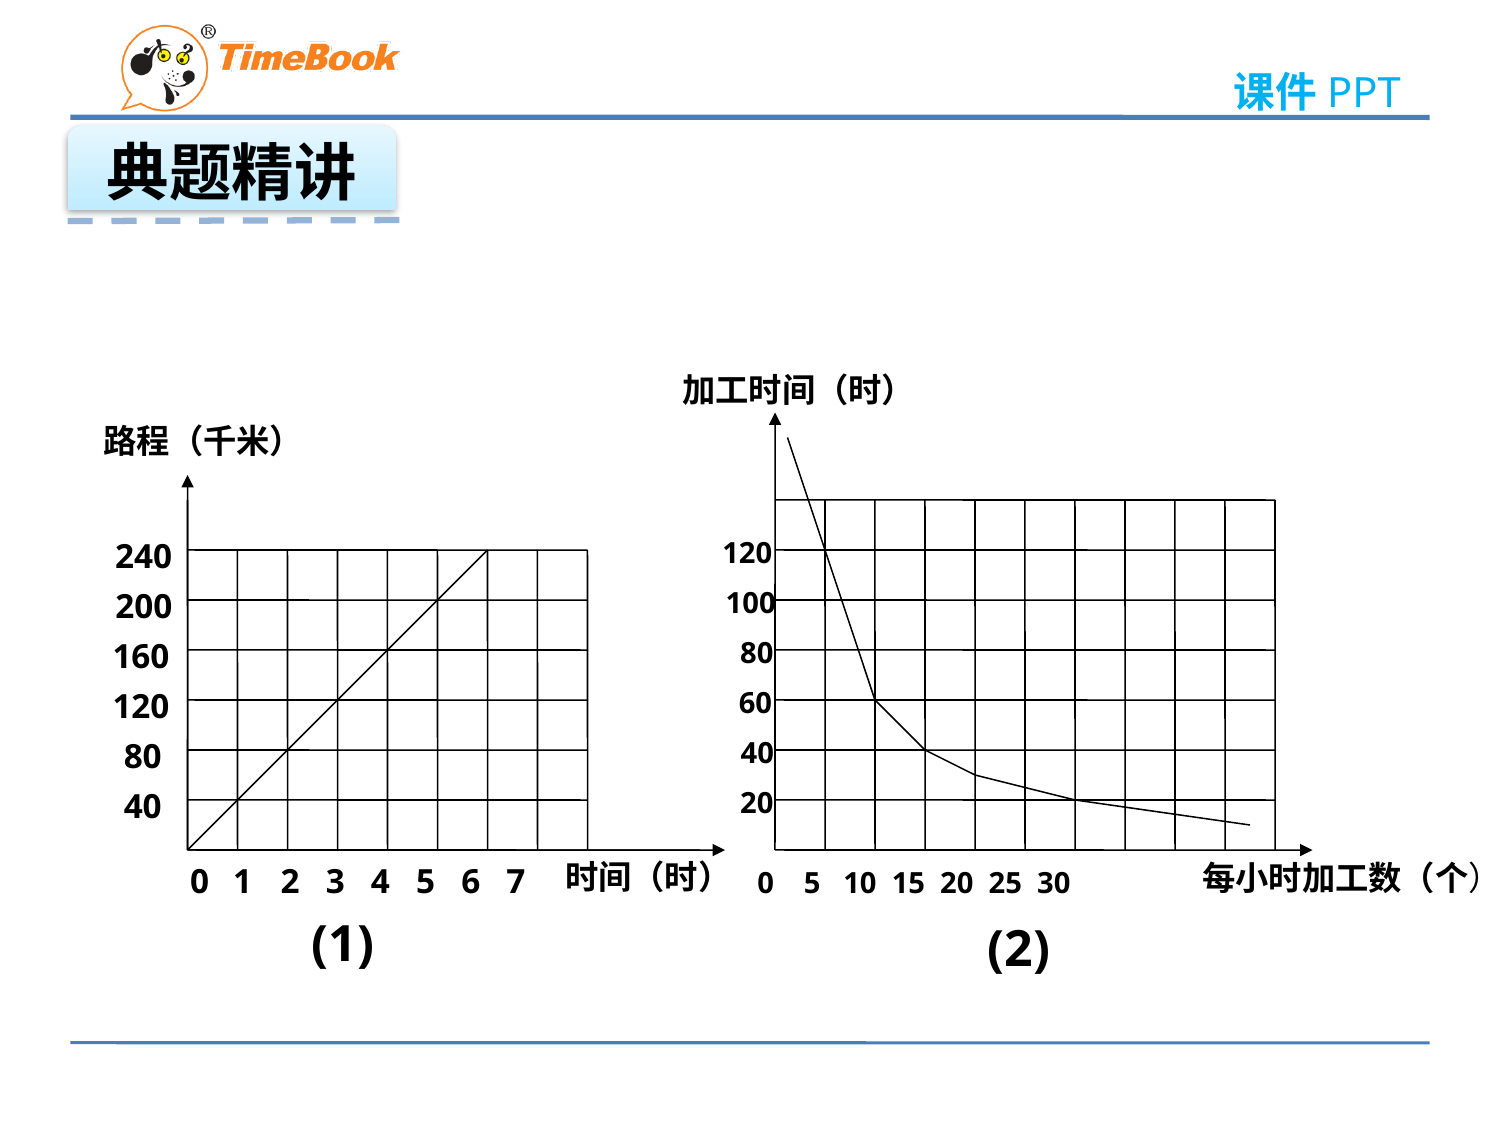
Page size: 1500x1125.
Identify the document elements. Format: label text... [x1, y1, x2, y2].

text_box 40 [725, 727, 790, 777]
text_box 240 [100, 527, 188, 577]
text_box 路程（千米） [88, 412, 319, 468]
picture [118, 22, 408, 113]
text_box 200 [100, 577, 188, 633]
text_box 60 [716, 677, 788, 727]
text_box 1 [209, 852, 267, 908]
text_box [1300, 843, 1311, 849]
text_box (2) [973, 908, 1066, 984]
text_box (1) [296, 903, 389, 979]
text_box 80 [725, 627, 789, 677]
text_box 每小时加工数（个） [1187, 849, 1500, 905]
text_box 2 3 4 5 6 7 [267, 852, 550, 908]
text_box 120 [97, 683, 185, 733]
text_box 0 [175, 852, 209, 908]
text_box 40 [100, 783, 177, 833]
text_box [712, 843, 721, 848]
text_box 0 5 10 15 20 25 30 [742, 856, 1086, 907]
text_box 160 [97, 627, 185, 683]
text_box 典题精讲 [66, 124, 397, 212]
text_box [181, 474, 194, 527]
text_box 100 [710, 577, 791, 627]
text_box 80 [100, 733, 177, 783]
text_box 120 [707, 527, 788, 577]
text_box 时间（时） [550, 848, 747, 904]
text_box 加工时间（时） [667, 361, 931, 417]
text_box 20 [725, 777, 789, 827]
text_box [768, 417, 782, 499]
